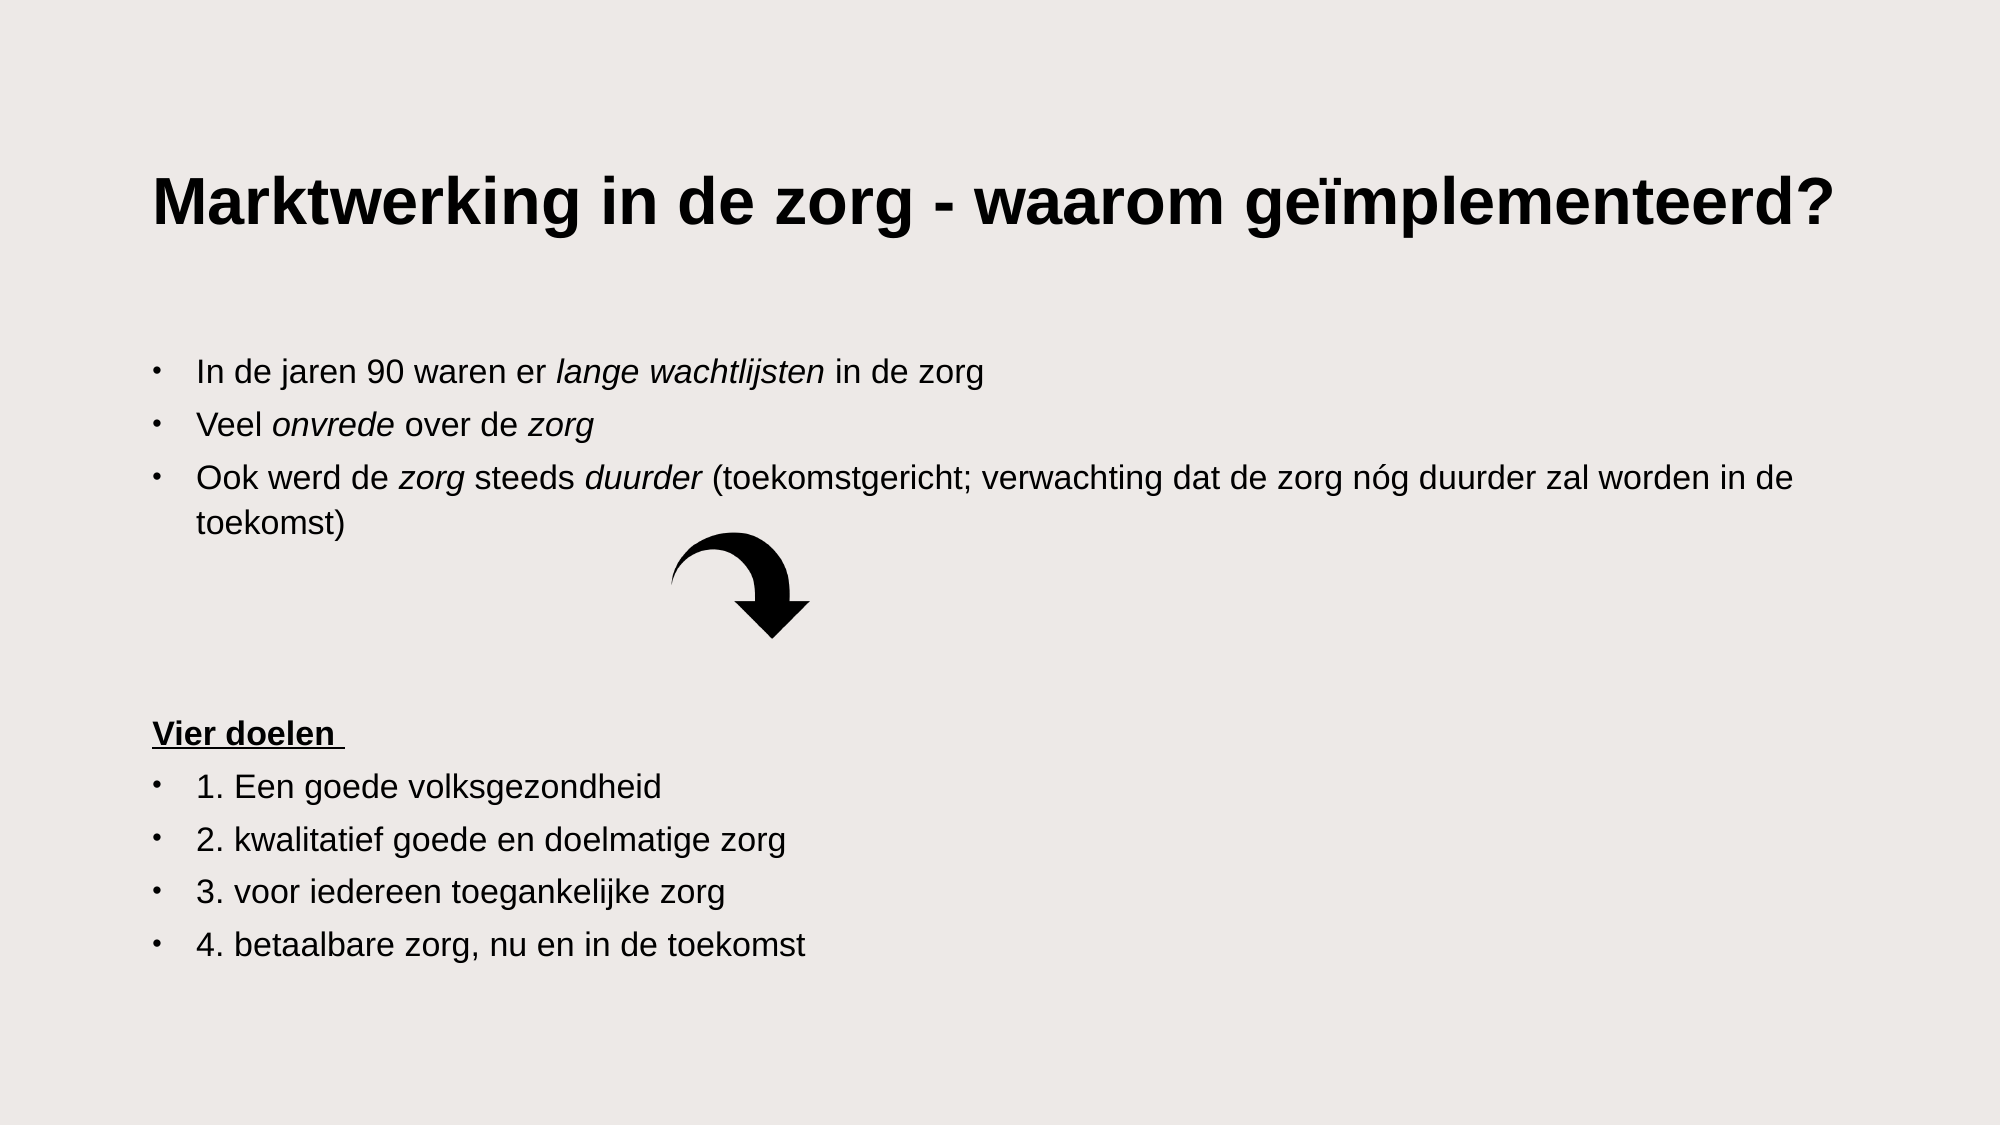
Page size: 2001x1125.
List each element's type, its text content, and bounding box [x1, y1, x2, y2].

title Marktwerking in de zorg - waarom geïmplementeerd? [137, 95, 1863, 247]
picture [665, 510, 816, 661]
list In de jaren 90 waren er lange wachtlijsten in de zorg Veel onvrede over de zorg Ook werd de zorg steeds duurder (toekomstgericht; verwachting dat de zorg nóg duurder zal worden in de toekomst) Vier doelen 1. Een goede volksgezondheid 2. kwalitatief goede en doelmatige zorg 3. voor iedereen toegankelijke zorg 4. betaalbare zorg, nu en in de toekomst [137, 338, 1863, 1014]
